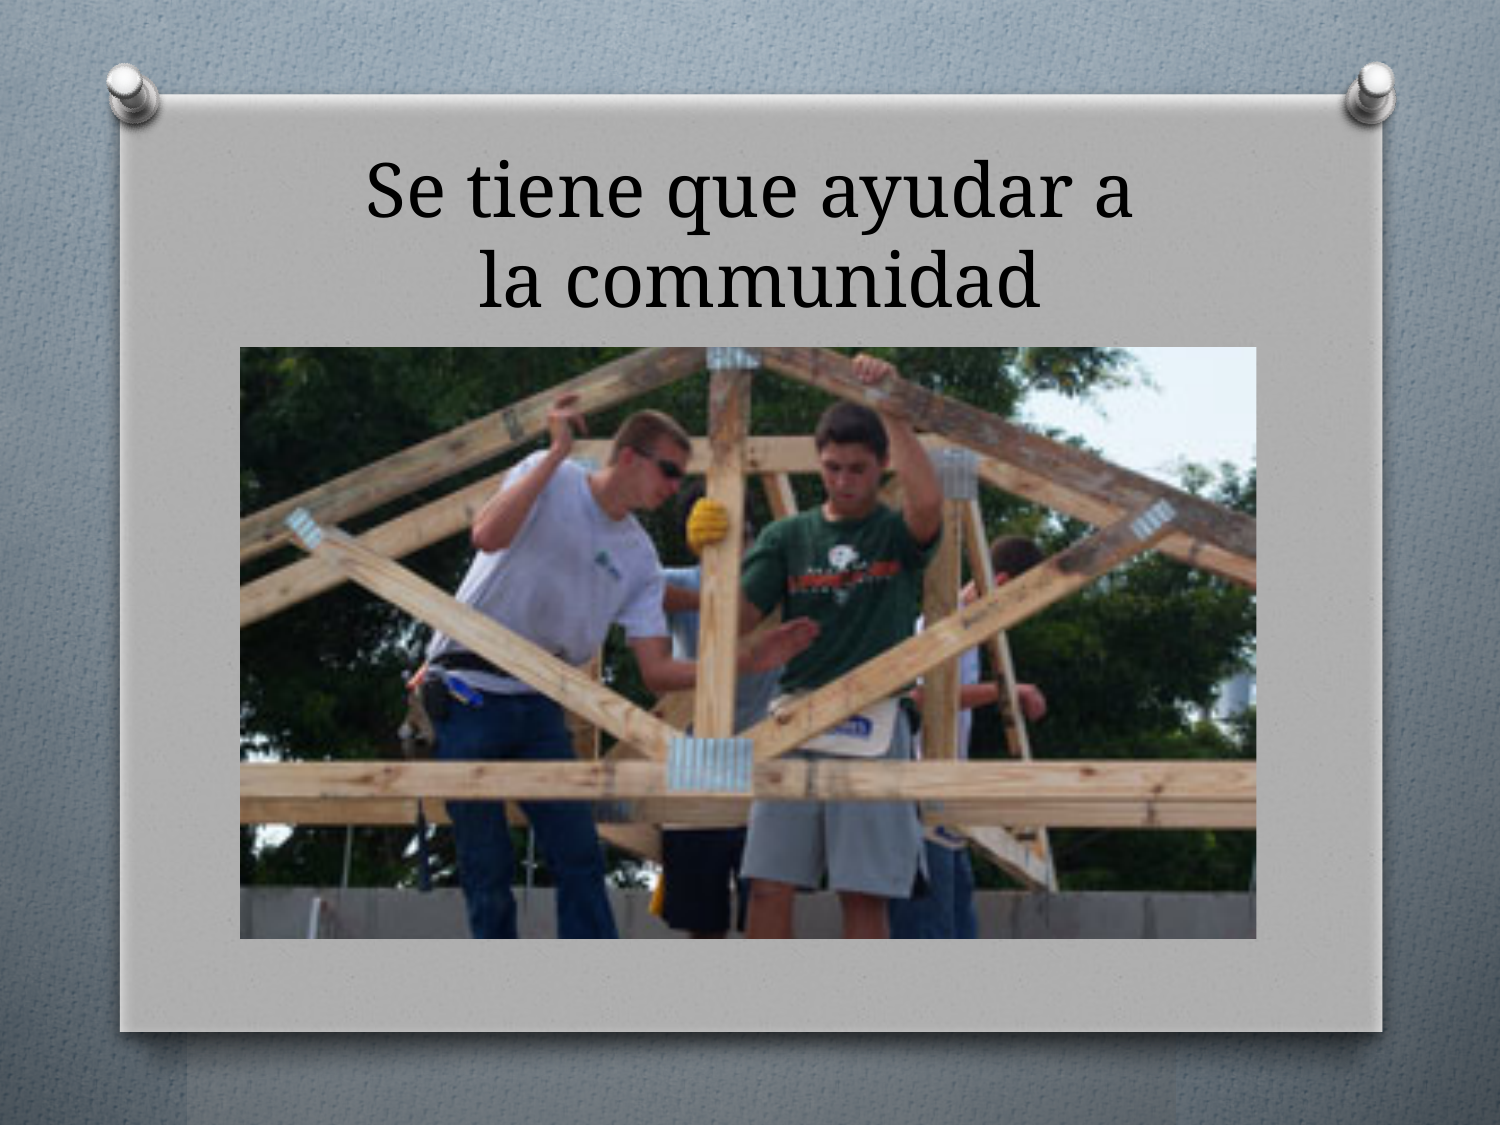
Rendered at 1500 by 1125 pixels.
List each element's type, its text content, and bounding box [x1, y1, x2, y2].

title Se tiene que ayudar a la communidad [179, 134, 1323, 332]
picture [75, 29, 198, 153]
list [239, 347, 1257, 940]
picture [1317, 35, 1439, 156]
